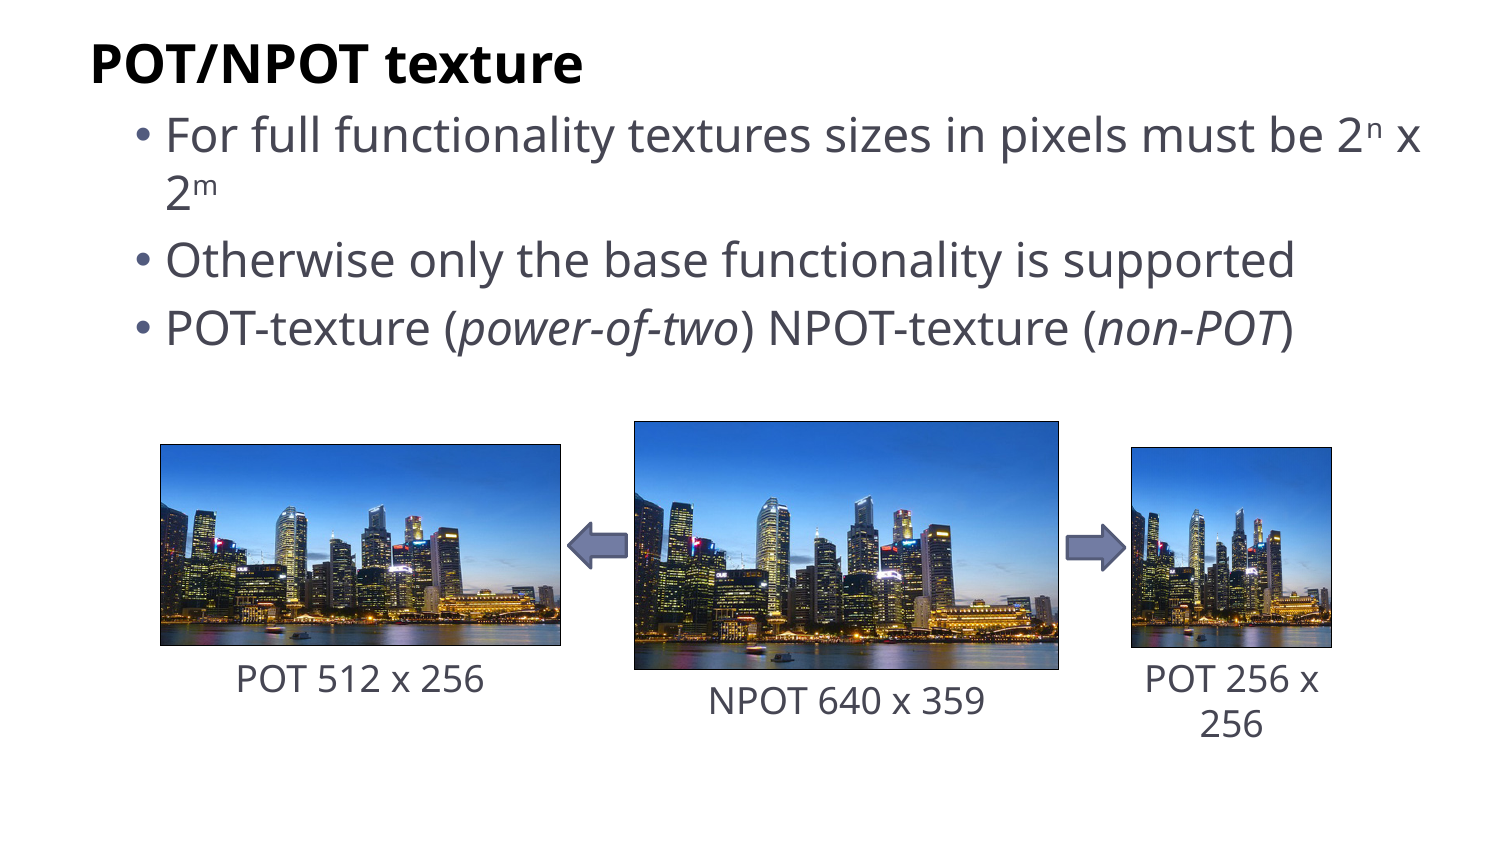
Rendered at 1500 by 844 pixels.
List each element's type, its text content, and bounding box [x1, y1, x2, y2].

text_box POT 256 x 256 [1098, 647, 1365, 753]
text_box [1065, 523, 1125, 572]
text_box [567, 521, 628, 570]
text_box NPOT 640 x 359 [634, 681, 1059, 730]
text_box POT 512 x 256 [160, 658, 561, 707]
picture [1131, 447, 1333, 648]
picture [159, 444, 561, 646]
picture [634, 421, 1060, 670]
list POT/NPOT texture For full functionality textures sizes in pixels must be 2n x 2m Otherwise only the base functionality is supported POT-texture (power-of-two) NPOT-texture (non-POT) [75, 21, 1475, 835]
